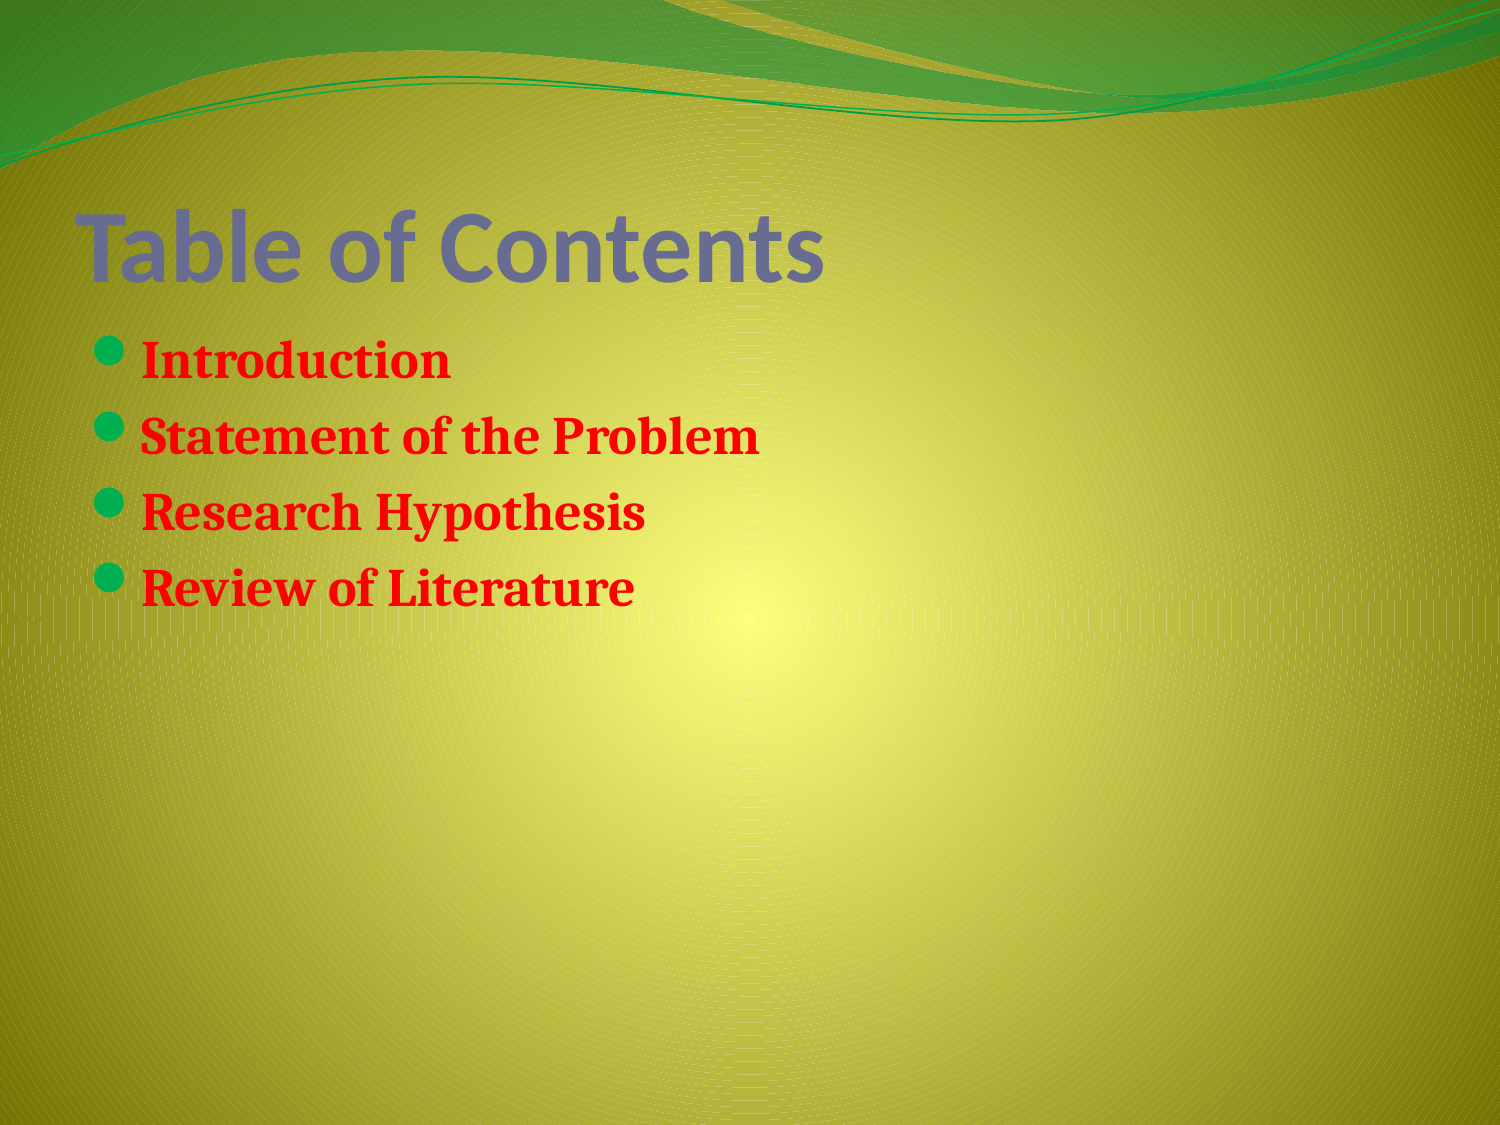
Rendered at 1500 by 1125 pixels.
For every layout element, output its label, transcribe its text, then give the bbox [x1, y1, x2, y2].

title Table of Contents [75, 115, 1425, 303]
list Introduction Statement of the Problem Research Hypothesis Review of Literature [75, 317, 1425, 1038]
